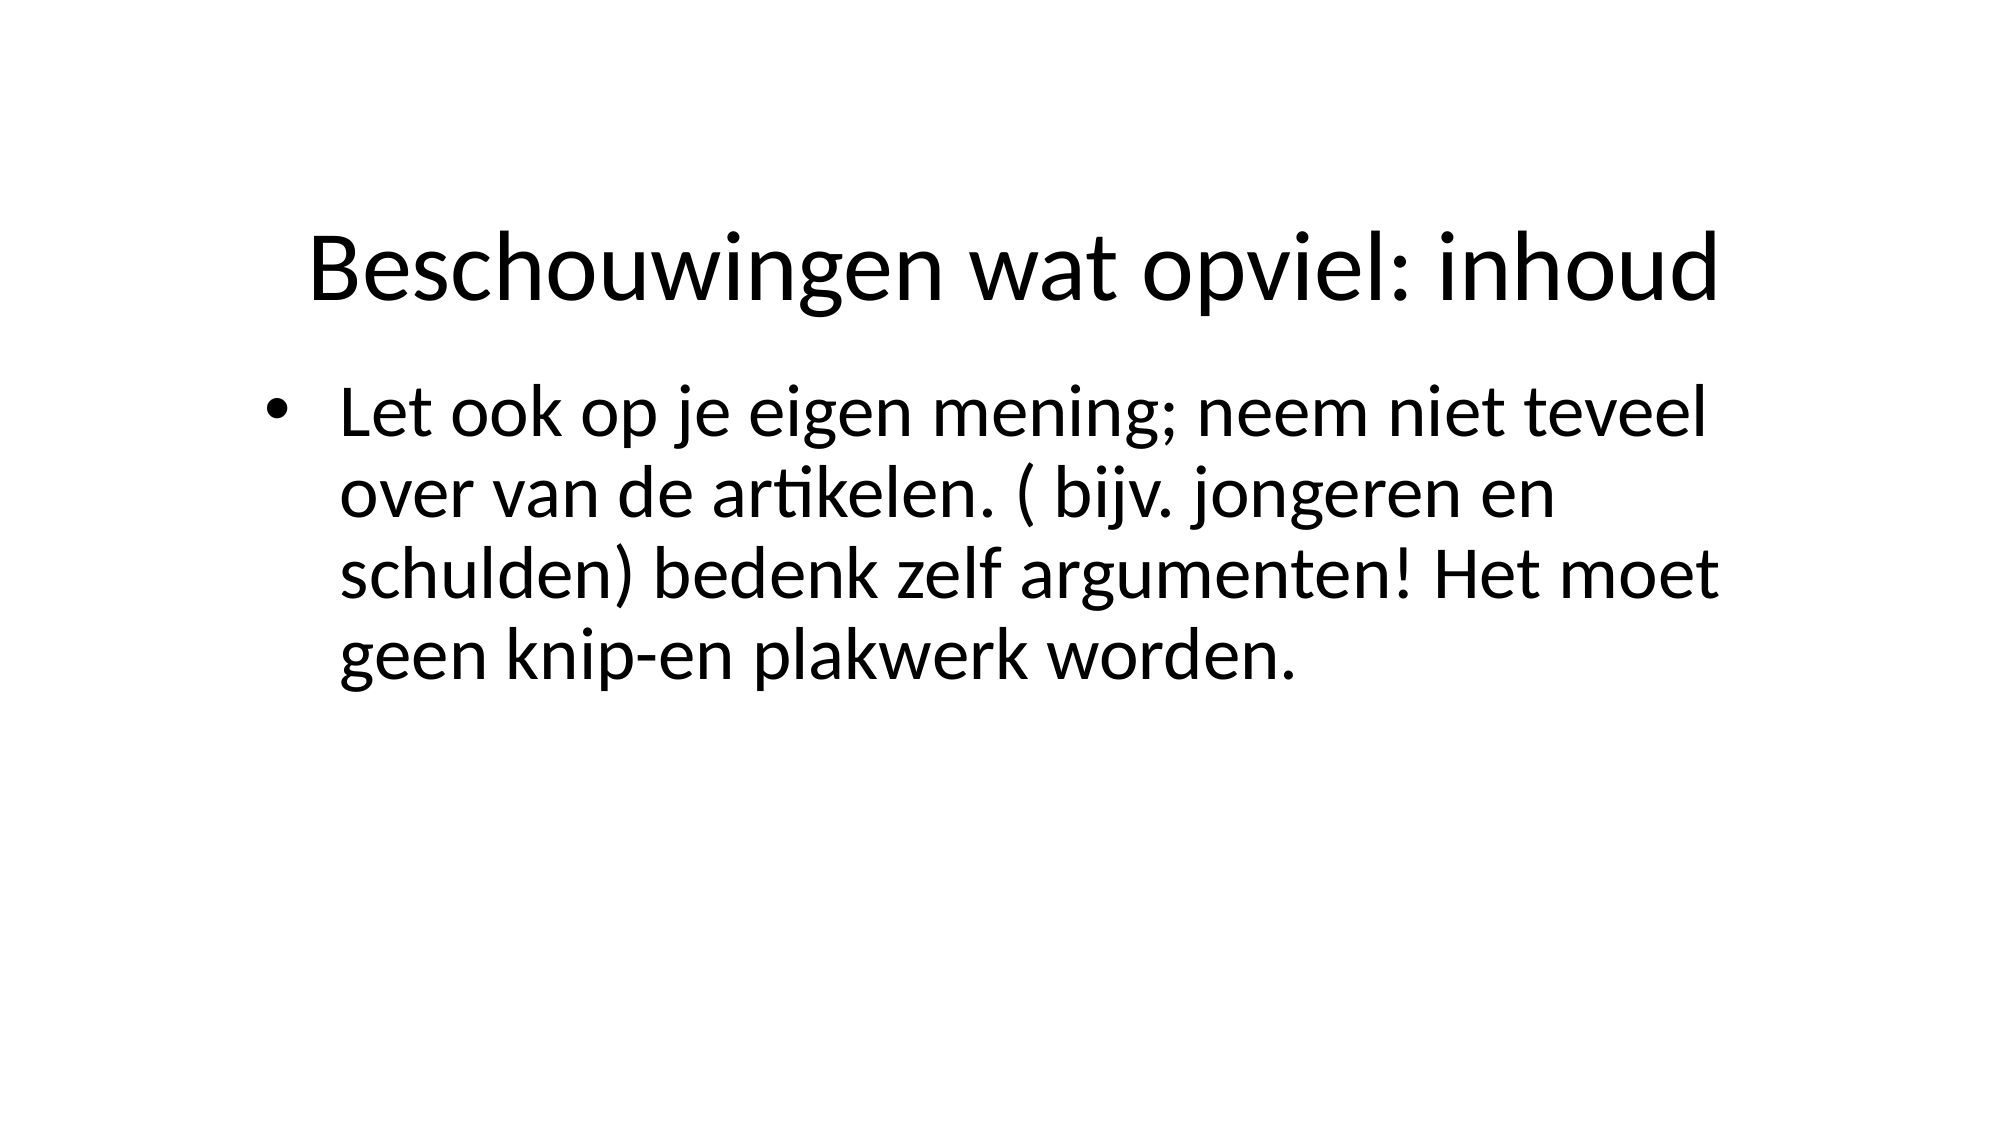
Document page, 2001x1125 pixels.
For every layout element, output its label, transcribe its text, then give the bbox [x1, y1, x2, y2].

subtitle Let ook op je eigen mening; neem niet teveel over van de artikelen. ( bijv. jongeren en schulden) bedenk zelf argumenten! Het moet geen knip-en plakwerk worden. [249, 364, 1849, 971]
title Beschouwingen wat opviel: inhoud [249, 184, 1827, 330]
